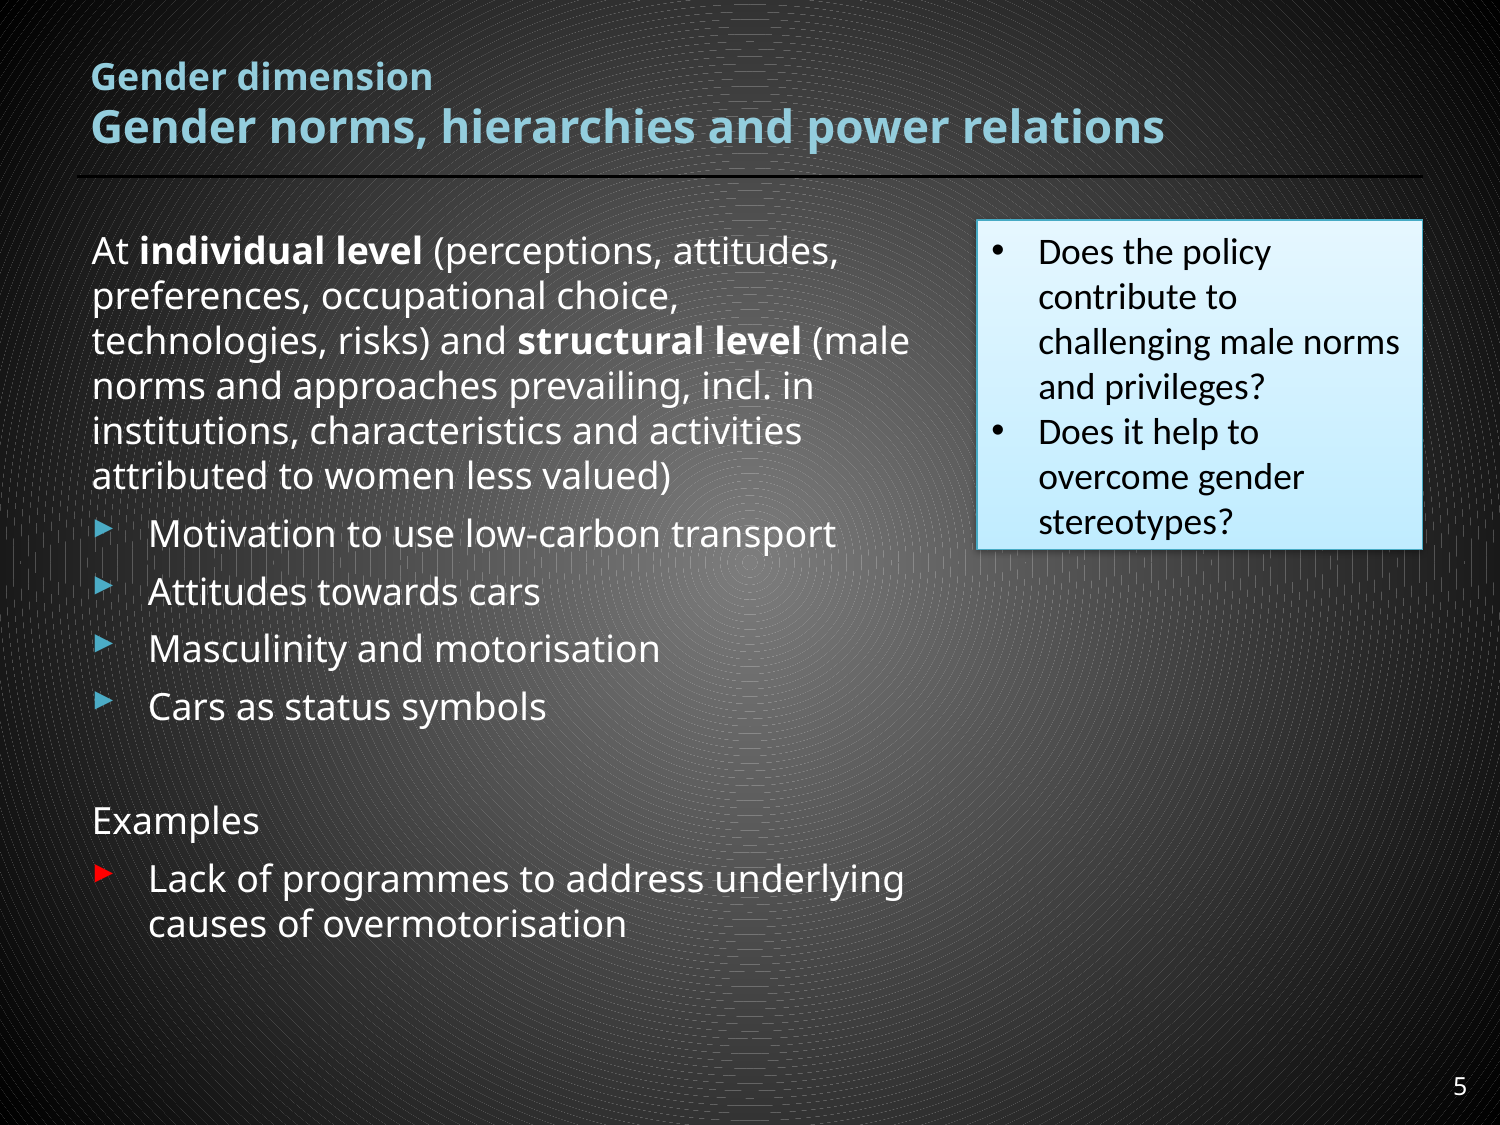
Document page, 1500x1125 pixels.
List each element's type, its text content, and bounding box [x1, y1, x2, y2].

text_box Does the policy contribute to challenging male norms and privileges? Does it help to overcome gender stereotypes? [976, 219, 1423, 550]
text_box 5 [1362, 1057, 1483, 1118]
title Gender dimension Gender norms, hierarchies and power relations [75, 45, 1425, 161]
list At individual level (perceptions, attitudes, preferences, occupational choice, technologies, risks) and structural level (male norms and approaches prevailing, incl. in institutions, characteristics and activities attributed to women less valued) Motivation to use low-carbon transport Attitudes towards cars Masculinity and motorisation Cars as status symbols Examples Lack of programmes to address underlying causes of overmotorisation [76, 219, 928, 986]
